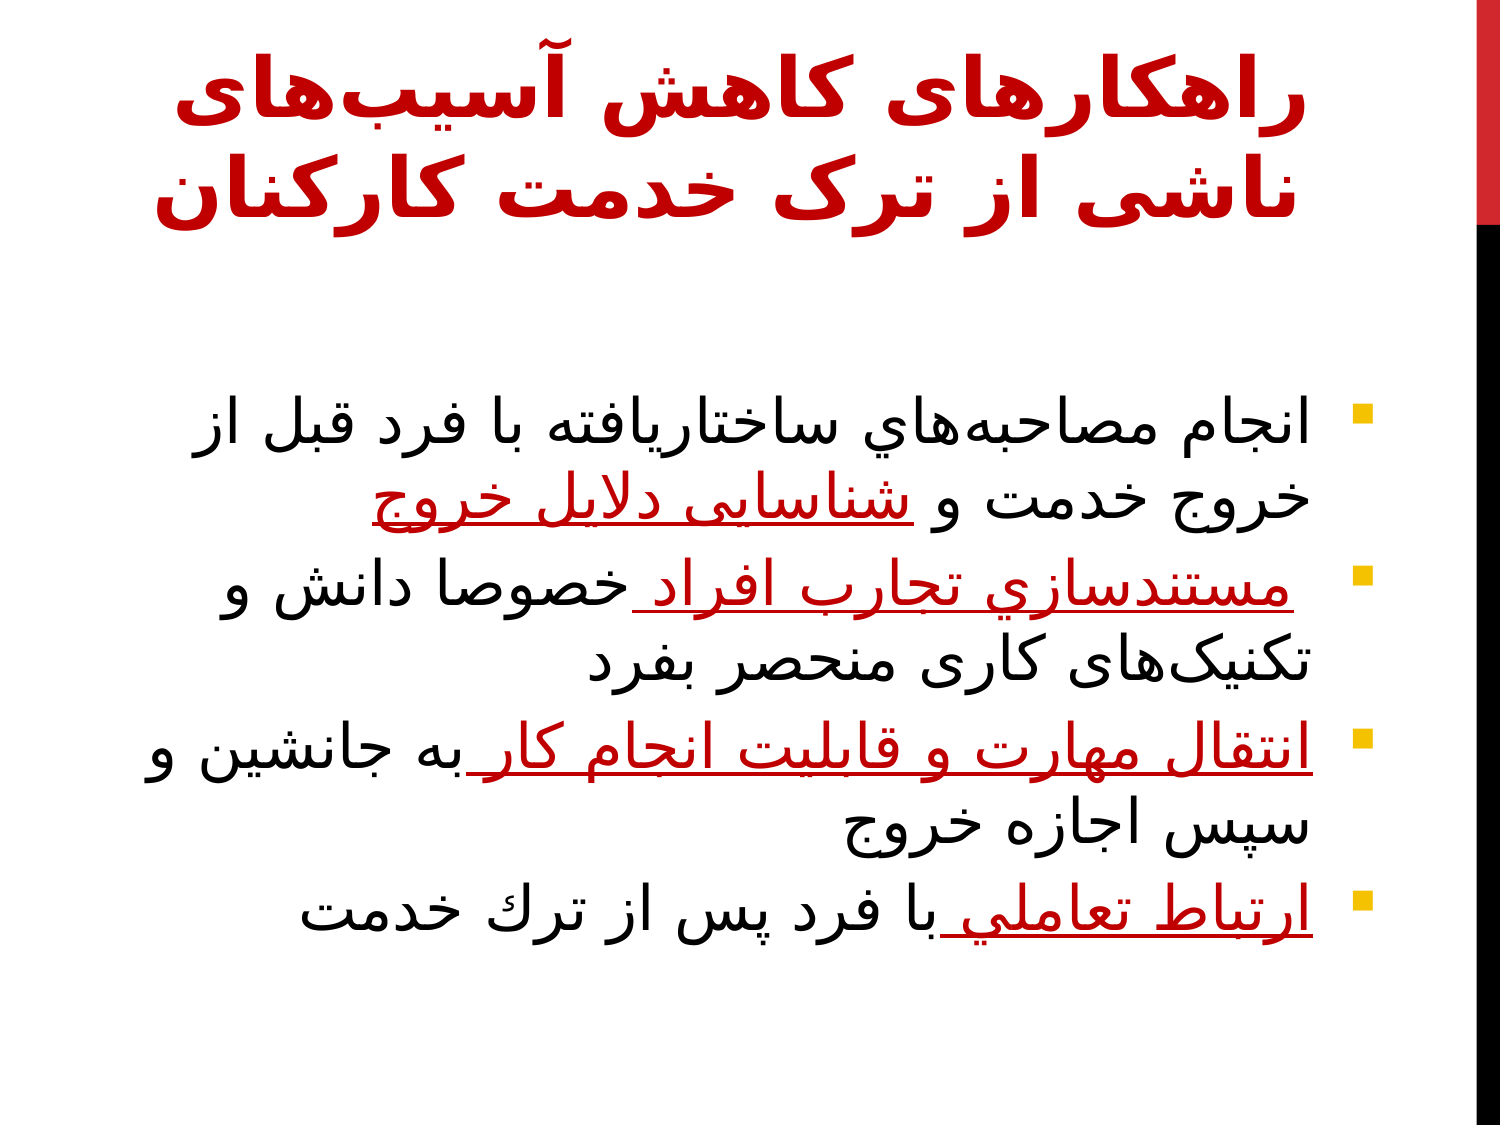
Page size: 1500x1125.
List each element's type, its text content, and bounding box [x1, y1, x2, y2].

text_box انجام مصاحبه‌هاي ساختاريافته با فرد قبل از خروج خدمت و شناسایی دلایل خروج مستندسازي تجارب افراد خصوصا دانش و تکنیک‌های کاری منحصر بفرد انتقال مهارت و قابليت انجام كار به جانشين و سپس اجازه خروج ارتباط تعاملي با فرد پس از ترك خدمت [53, 373, 1430, 976]
text_box راهکارهای كاهش آسیب‌های ناشی از ترک خدمت كاركنان [35, 30, 1449, 242]
